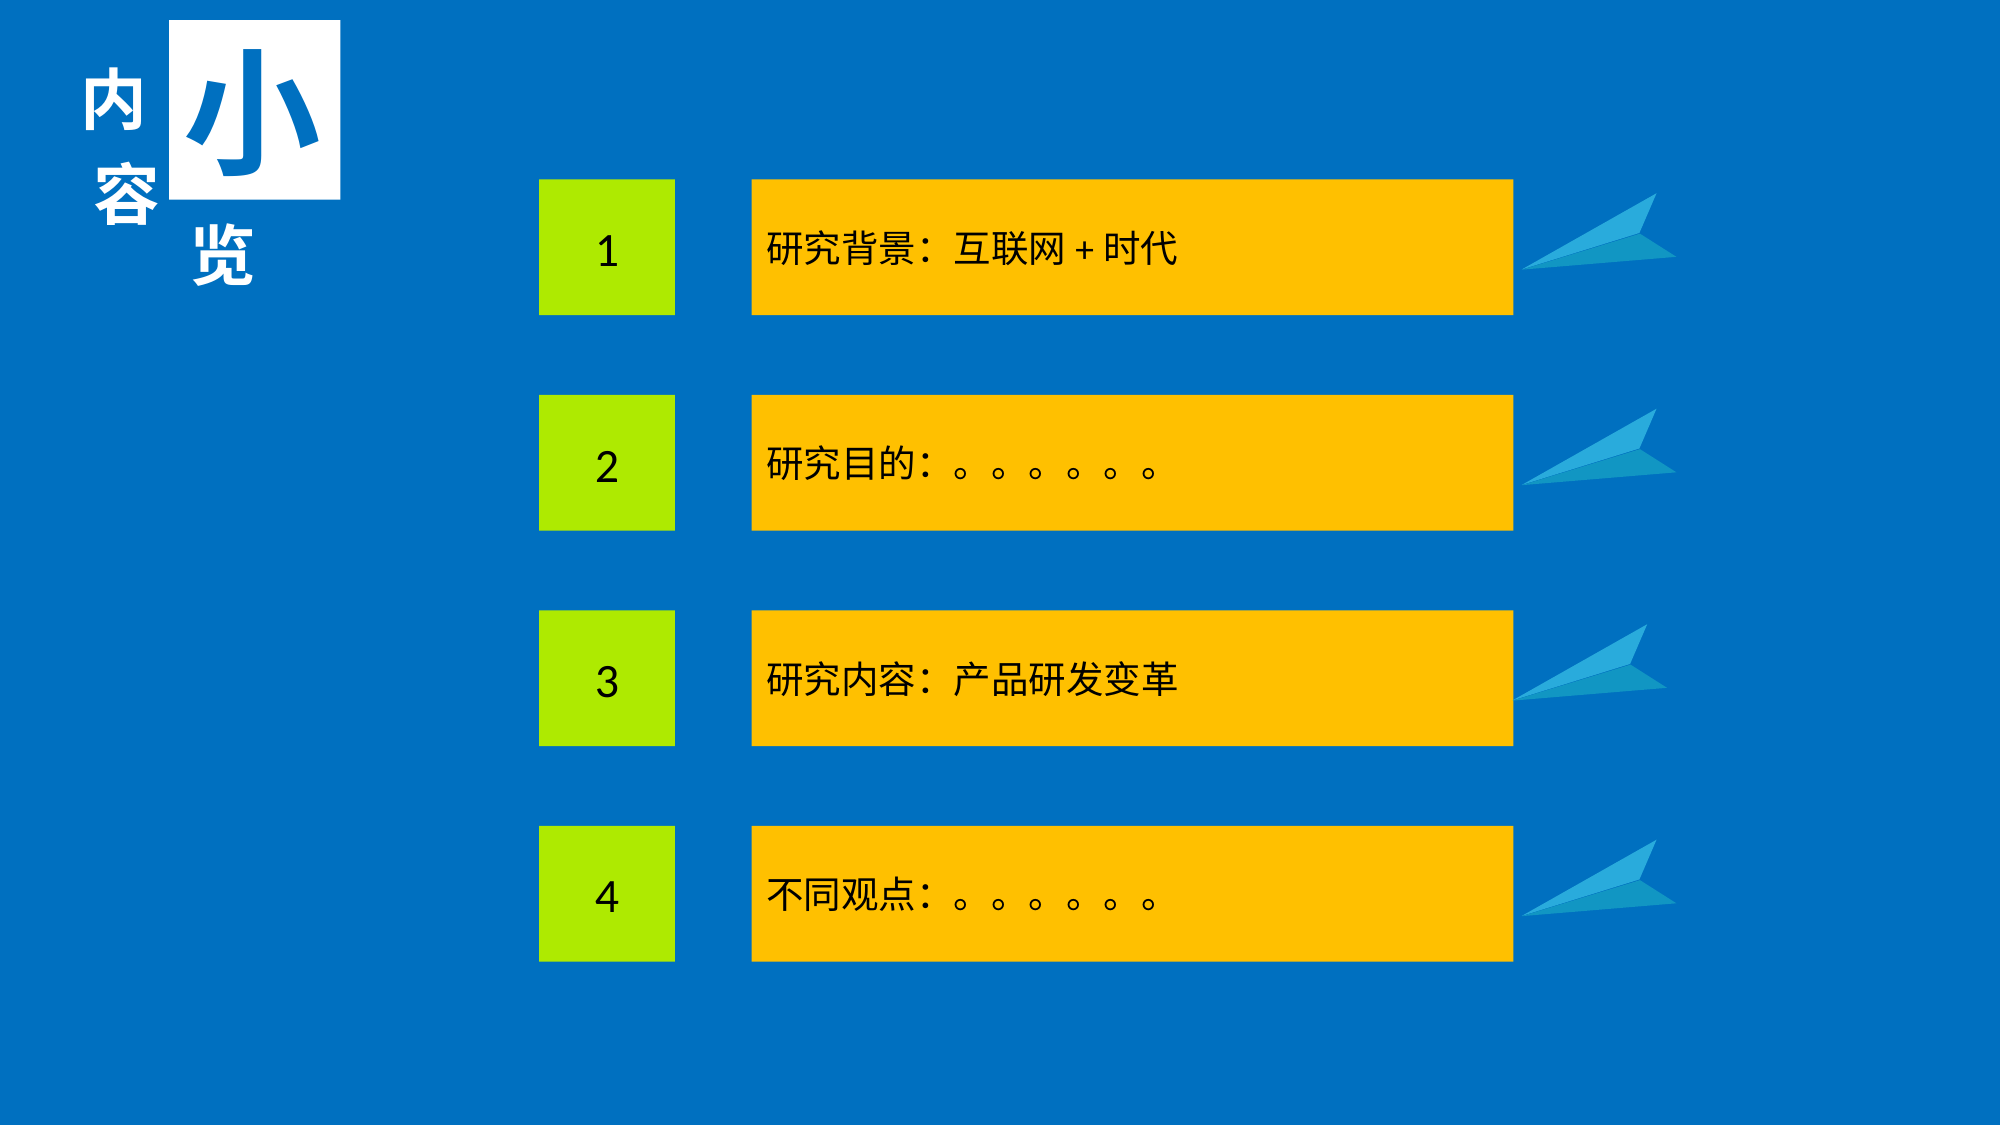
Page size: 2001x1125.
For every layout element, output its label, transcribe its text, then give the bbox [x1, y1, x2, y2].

text_box 不同观点：。。。。。。 [751, 825, 1514, 963]
text_box 研究内容：产品研发变革 [751, 609, 1514, 747]
text_box 内 [65, 50, 166, 146]
text_box 研究背景：互联网+时代 [751, 178, 1514, 316]
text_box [1513, 214, 1675, 280]
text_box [1504, 645, 1666, 711]
text_box 4 [538, 825, 676, 963]
text_box 容 [78, 145, 176, 240]
text_box 2 [538, 394, 676, 532]
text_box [1513, 430, 1675, 496]
text_box 1 [538, 178, 676, 316]
text_box 研究目的：。。。。。。 [751, 394, 1514, 532]
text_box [1513, 861, 1675, 927]
text_box 览 [174, 206, 275, 302]
text_box 3 [538, 609, 676, 747]
text_box 小 [169, 20, 341, 200]
